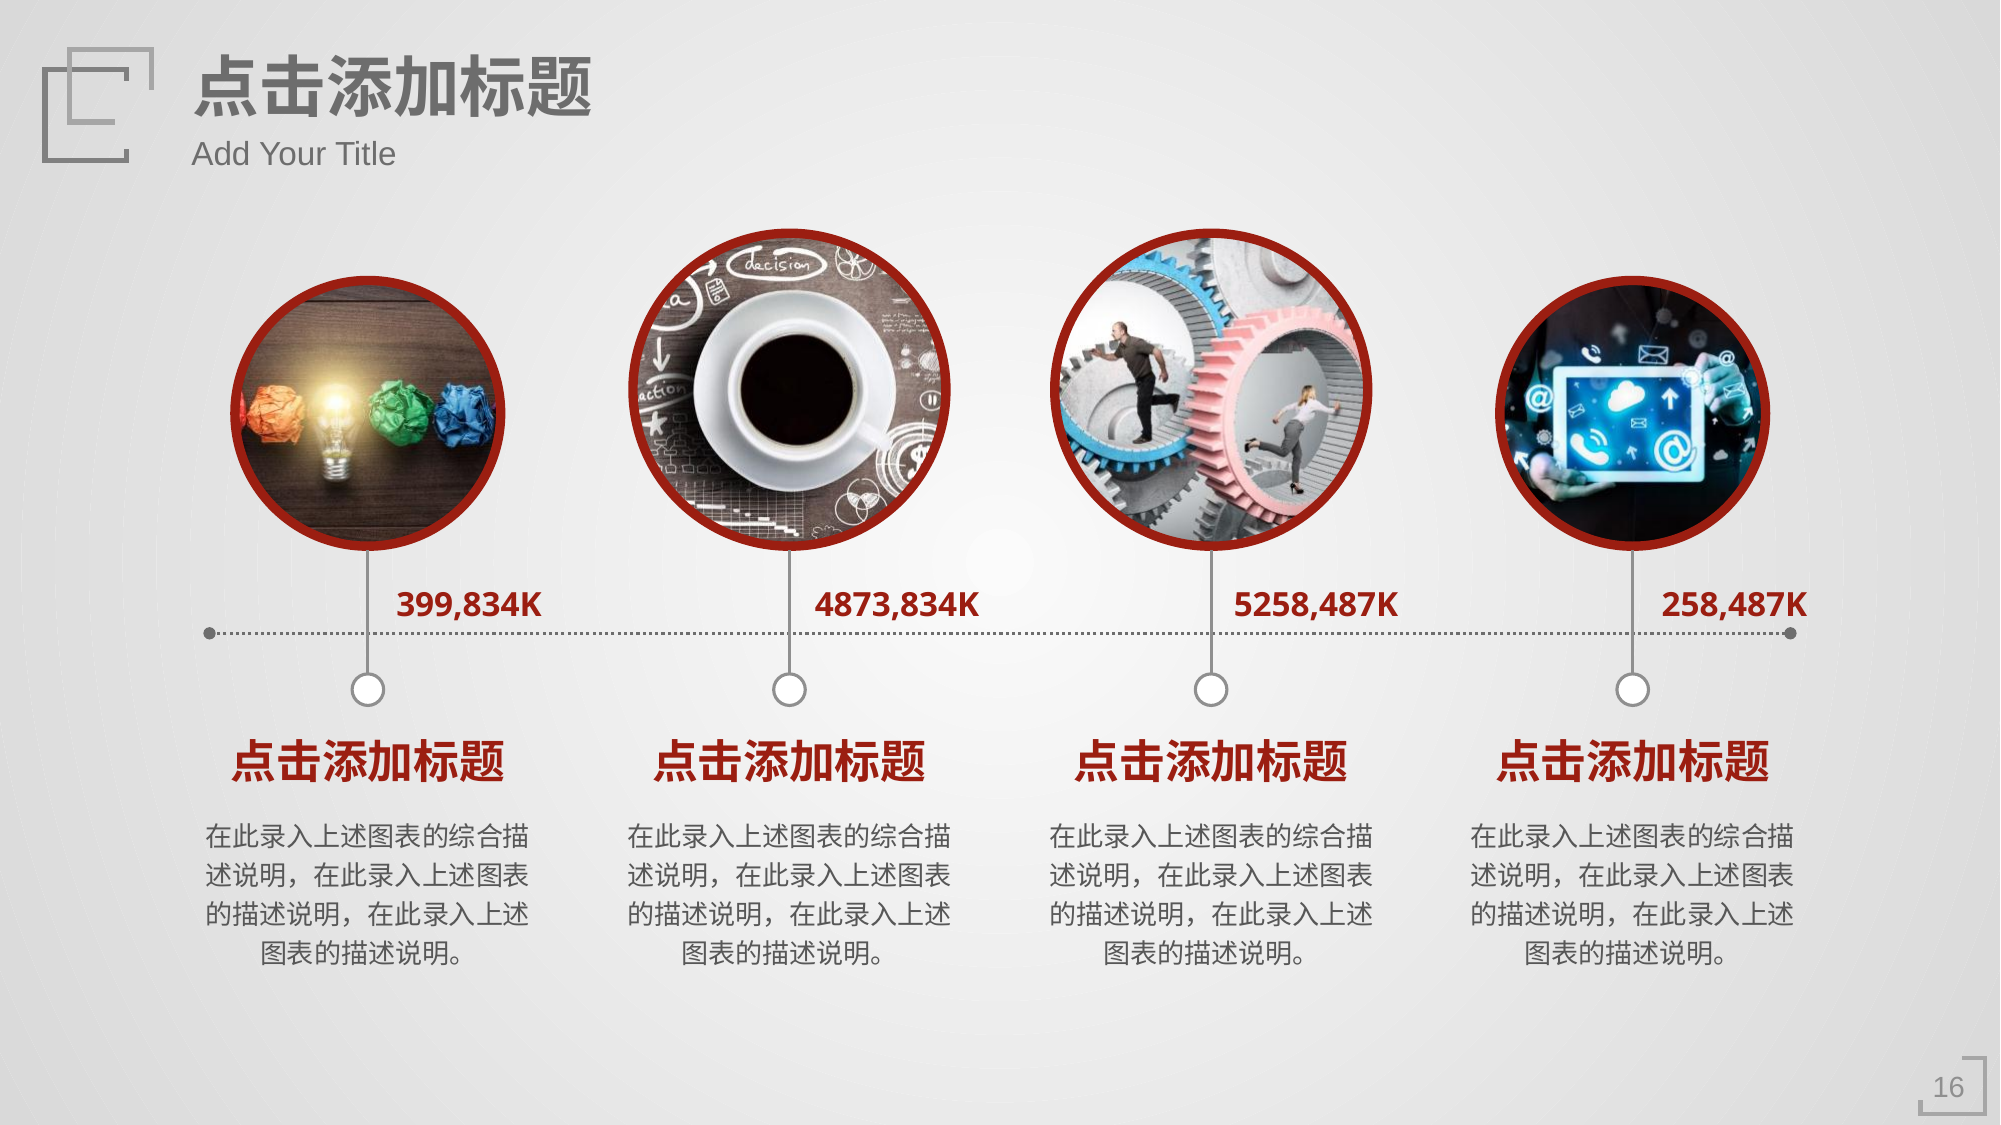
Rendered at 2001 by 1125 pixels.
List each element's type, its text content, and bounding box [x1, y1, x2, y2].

text_box 点击添加标题 [215, 724, 521, 795]
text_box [352, 549, 384, 706]
text_box 点击添加标题 [1058, 724, 1364, 795]
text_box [1195, 549, 1227, 706]
text_box Add Your Title [176, 124, 555, 180]
text_box 在此录入上述图表的综合描述说明，在此录入上述图表的描述说明，在此录入上述图表的描述说明。 [1449, 805, 1816, 977]
text_box 4873,834K [814, 583, 980, 624]
text_box 399,834K [396, 583, 542, 624]
text_box 5258,487K [1233, 583, 1399, 624]
text_box [631, 232, 947, 548]
text_box 在此录入上述图表的综合描述说明，在此录入上述图表的描述说明，在此录入上述图表的描述说明。 [1028, 805, 1394, 977]
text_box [1616, 549, 1649, 706]
text_box 在此录入上述图表的综合描述说明，在此录入上述图表的描述说明，在此录入上述图表的描述说明。 [606, 805, 973, 977]
text_box 点击添加标题 [637, 724, 942, 795]
text_box [233, 279, 502, 548]
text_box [773, 549, 806, 706]
text_box 258,487K [1661, 583, 1808, 624]
text_box [1498, 279, 1767, 548]
text_box 点击添加标题 [1480, 724, 1785, 795]
text_box 点击添加标题 [177, 36, 609, 132]
text_box [1053, 232, 1369, 548]
text_box 在此录入上述图表的综合描述说明，在此录入上述图表的描述说明，在此录入上述图表的描述说明。 [185, 805, 551, 977]
